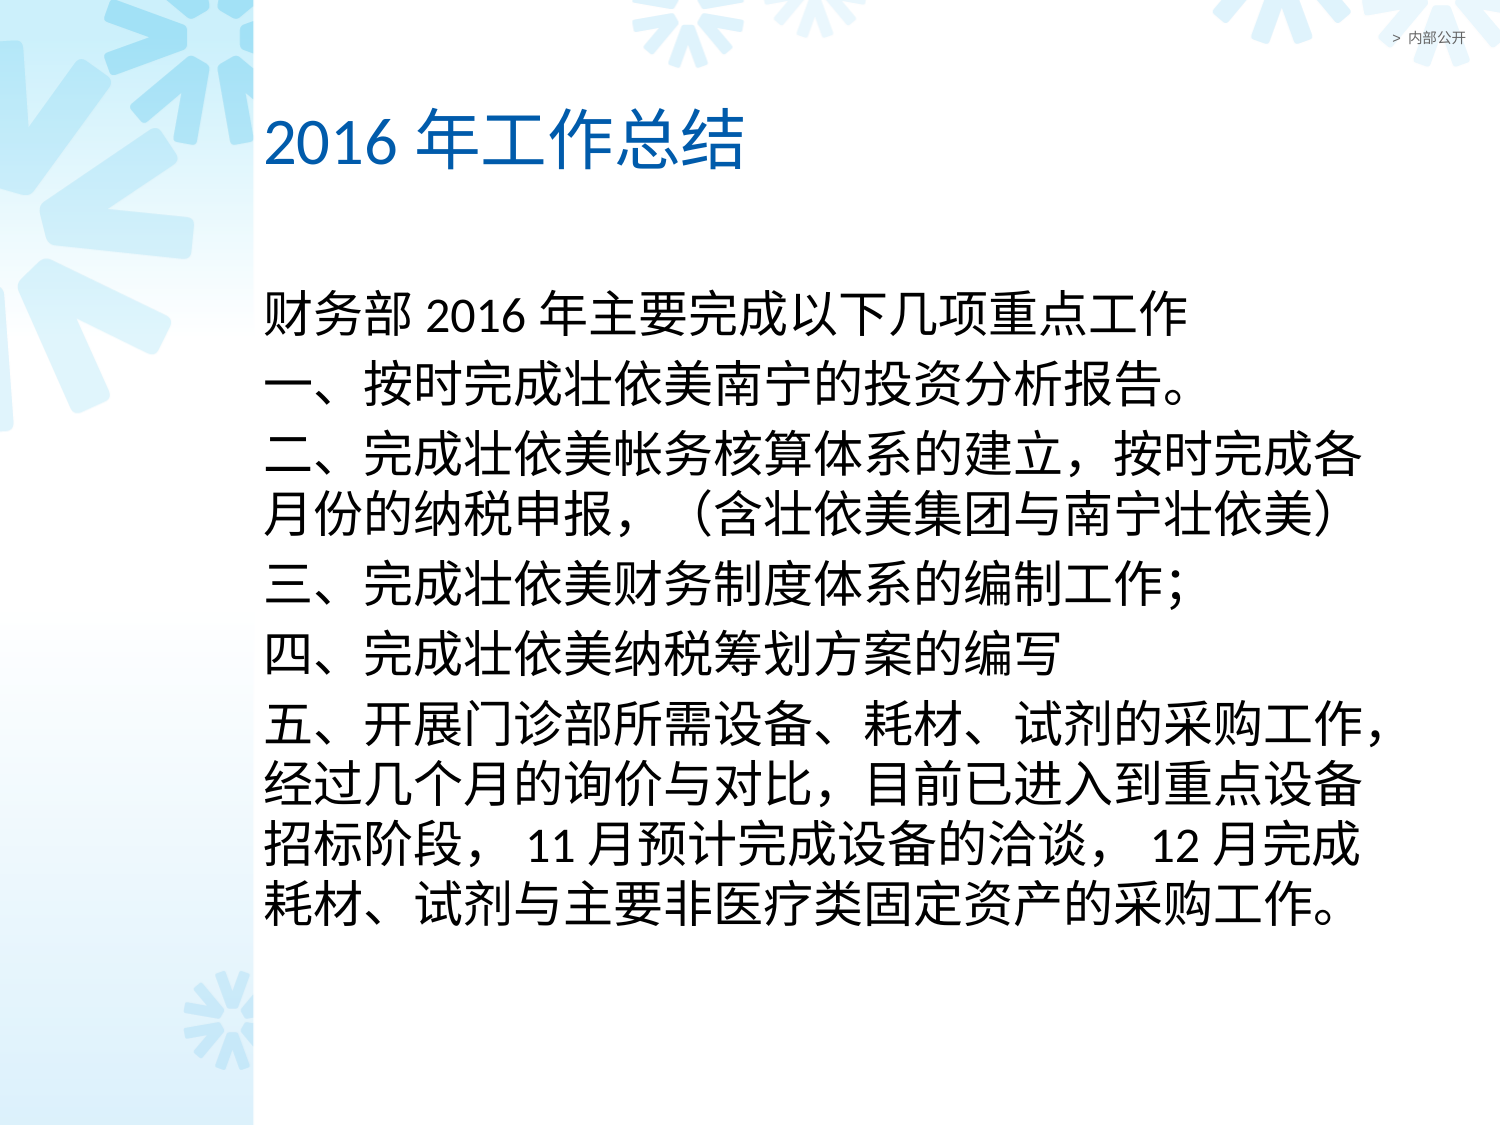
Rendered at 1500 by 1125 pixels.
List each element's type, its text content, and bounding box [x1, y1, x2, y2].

picture [0, 0, 1500, 1125]
list 财务部2016年主要完成以下几项重点工作 一、按时完成壮依美南宁的投资分析报告。 二、完成壮依美帐务核算体系的建立，按时完成各月份的纳税申报，（含壮依美集团与南宁壮依美） 三、完成壮依美财务制度体系的编制工作； 四、完成壮依美纳税筹划方案的编写 五、开展门诊部所需设备、耗材、试剂的采购工作，经过几个月的询价与对比，目前已进入到重点设备招标阶段，11月预计完成设备的洽谈，12月完成耗材、试剂与主要非医疗类固定资产的采购工作。 [248, 275, 1420, 1024]
title 2016年工作总结 [248, 90, 1342, 201]
